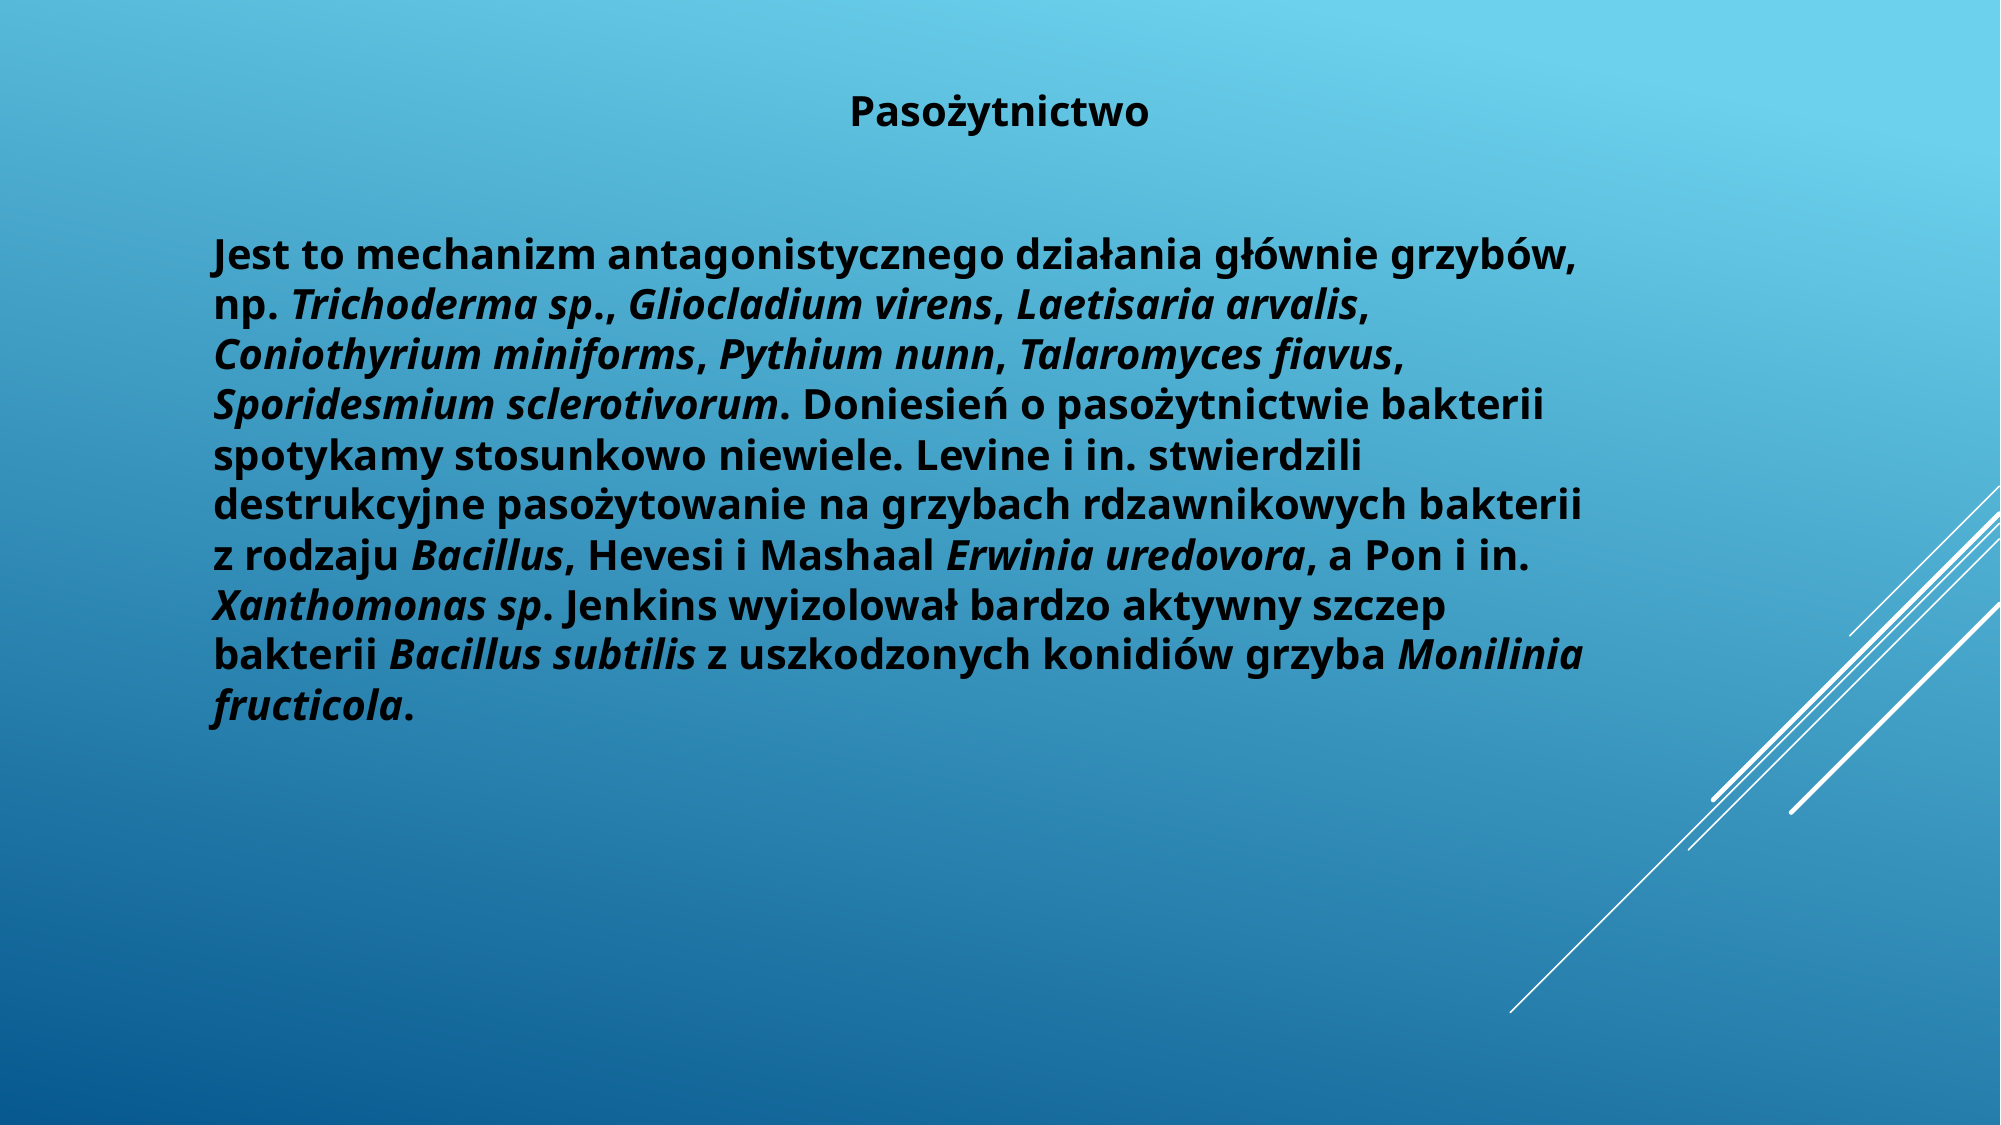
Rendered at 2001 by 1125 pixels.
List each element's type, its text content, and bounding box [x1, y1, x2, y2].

text_box Jest to mechanizm antagonistycznego działania głównie grzybów, np. Trichoderma sp., Gliocladium virens, Laetisaria arvalis, Coniothyrium miniforms, Pythium nunn, Talaromyces fiavus, Sporidesmium sclerotivorum. Doniesień o pasożytnictwie bakterii spotykamy stosunkowo niewiele. Levine i in. stwierdzili destrukcyjne pasożytowanie na grzybach rdzawnikowych bakterii z rodzaju Bacillus, Hevesi i Mashaal Erwinia uredovora, a Pon i in. Xanthomonas sp. Jenkins wyizolował bardzo aktywny szczep bakterii Bacillus subtilis z uszkodzonych konidiów grzyba Monilinia fructicola. [198, 220, 1621, 786]
text_box Pasożytnictwo [834, 77, 1166, 143]
